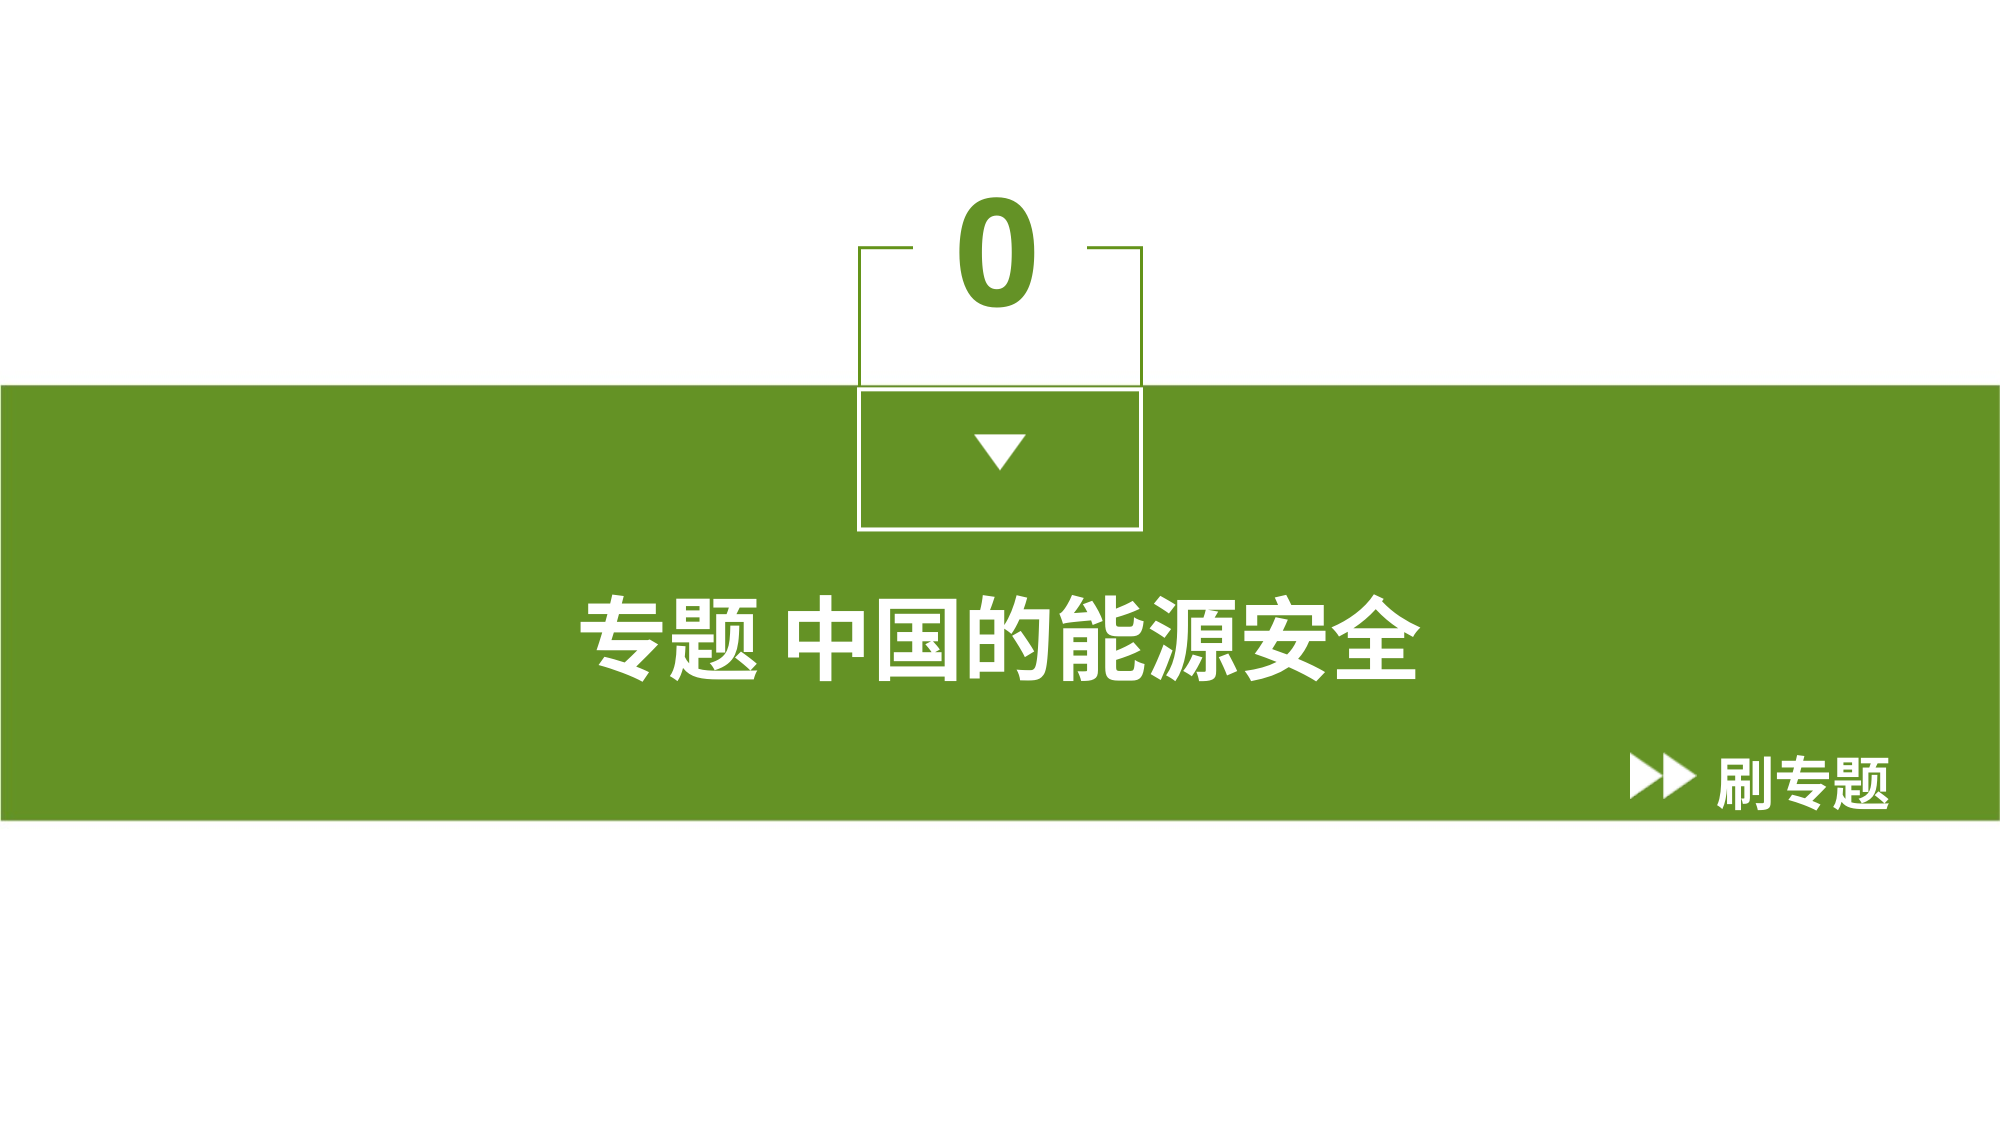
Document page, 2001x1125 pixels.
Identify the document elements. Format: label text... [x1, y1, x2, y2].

text_box 专题 中国的能源安全 [0, 572, 2000, 699]
picture [0, 699, 2000, 1125]
picture [0, 0, 2000, 572]
text_box 刷专题 [1715, 718, 1997, 812]
text_box 0 [865, 148, 1130, 345]
